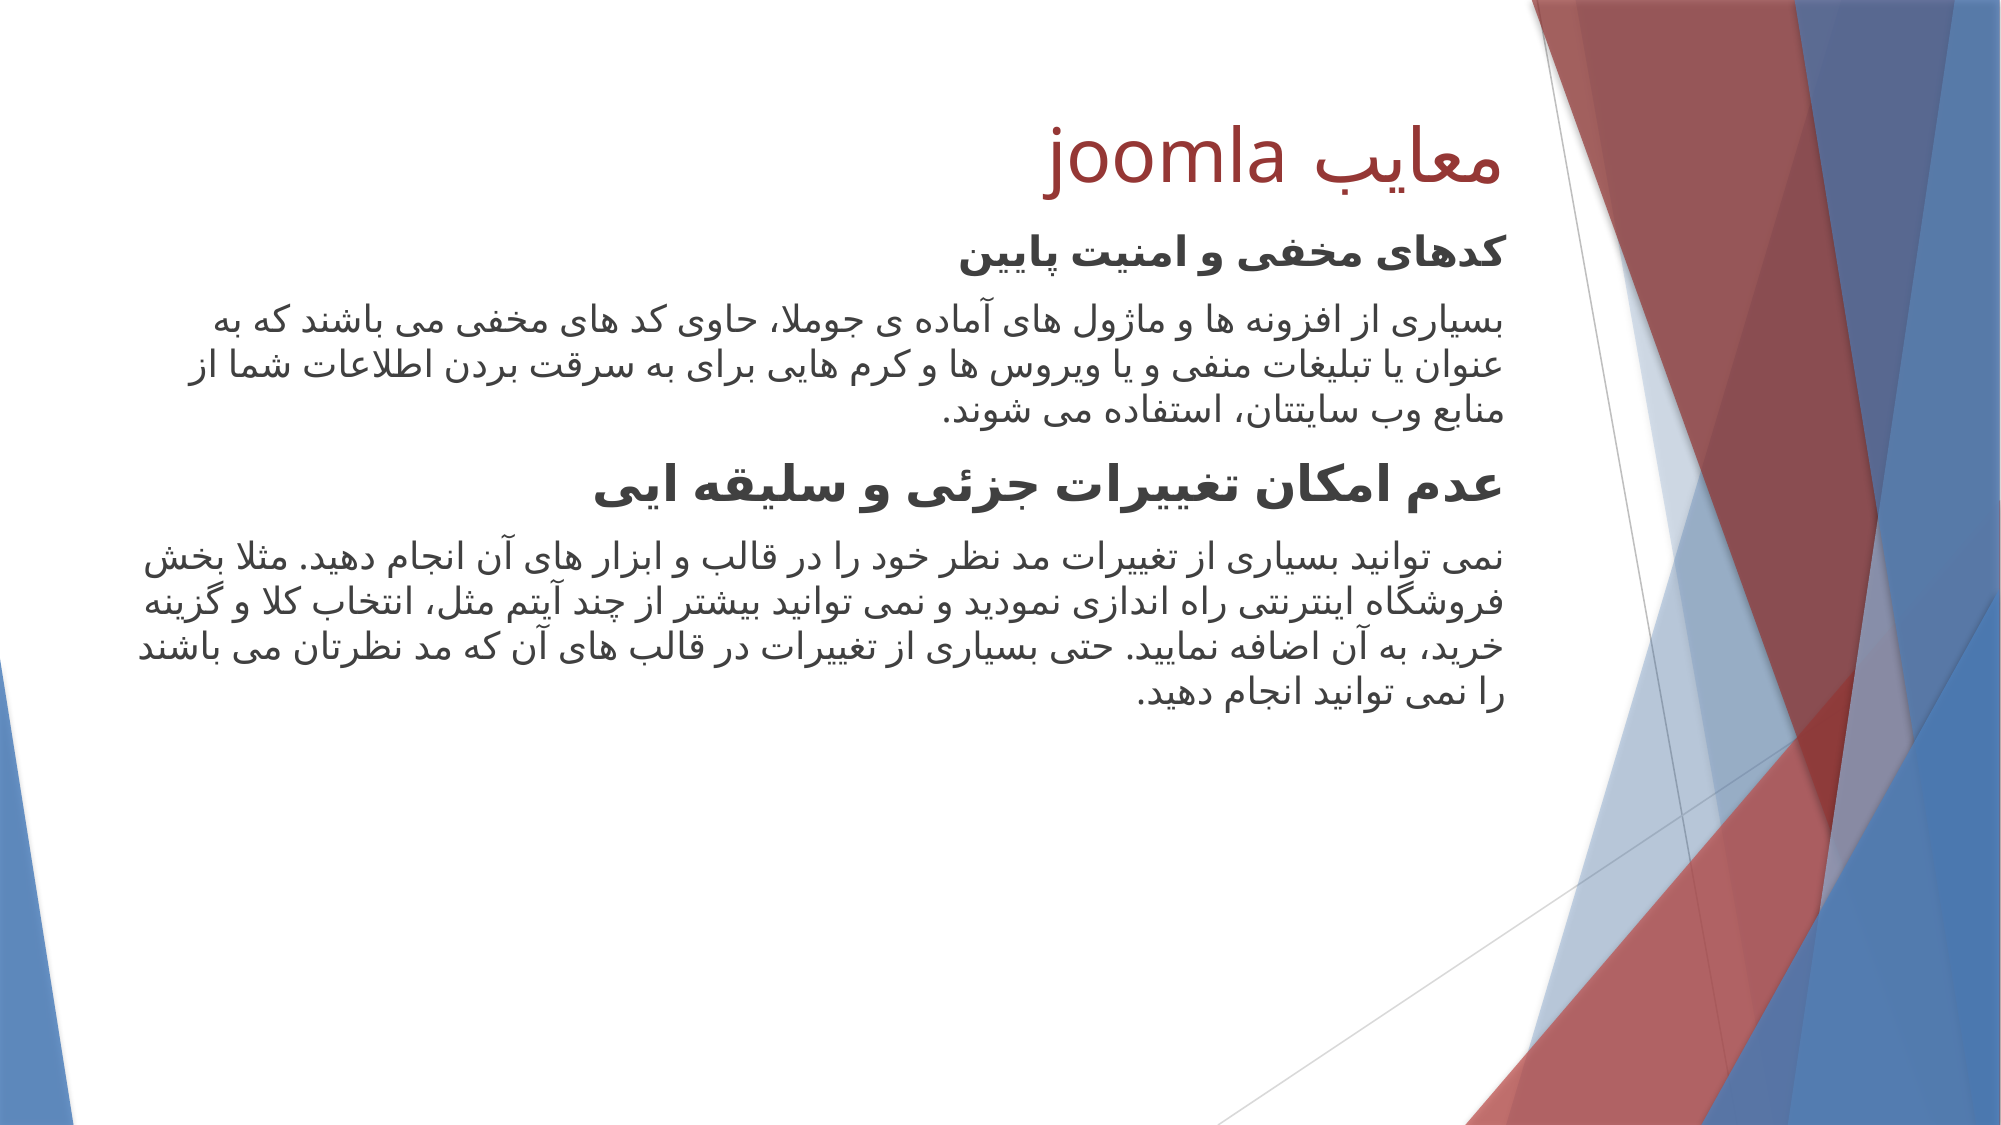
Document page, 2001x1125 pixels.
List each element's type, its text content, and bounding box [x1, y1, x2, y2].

title معایب joomla [111, 99, 1522, 217]
list کدهای مخفی و امنیت پایین بسیاری از افزونه ها و ماژول های آماده ی جوملا، حاوی کد های مخفی می باشند که به عنوان یا تبلیغات منفی و یا ویروس ها و کرم هایی برای به سرقت بردن اطلاعات شما از منابع وب سایتتان، استفاده می شوند. عدم امکان تغییرات جزئی و سلیقه ایی نمی توانید بسیاری از تغییرات مد نظر خود را در قالب و ابزار های آن انجام دهید. مثلا بخش فروشگاه اینترنتی راه اندازی نمودید و نمی توانید بیشتر از چند آیتم مثل، انتخاب کلا و گزینه خرید، به آن اضافه نمایید. حتی بسیاری از تغییرات در قالب های آن که مد نظرتان می باشند را نمی توانید انجام دهید. [111, 217, 1522, 991]
